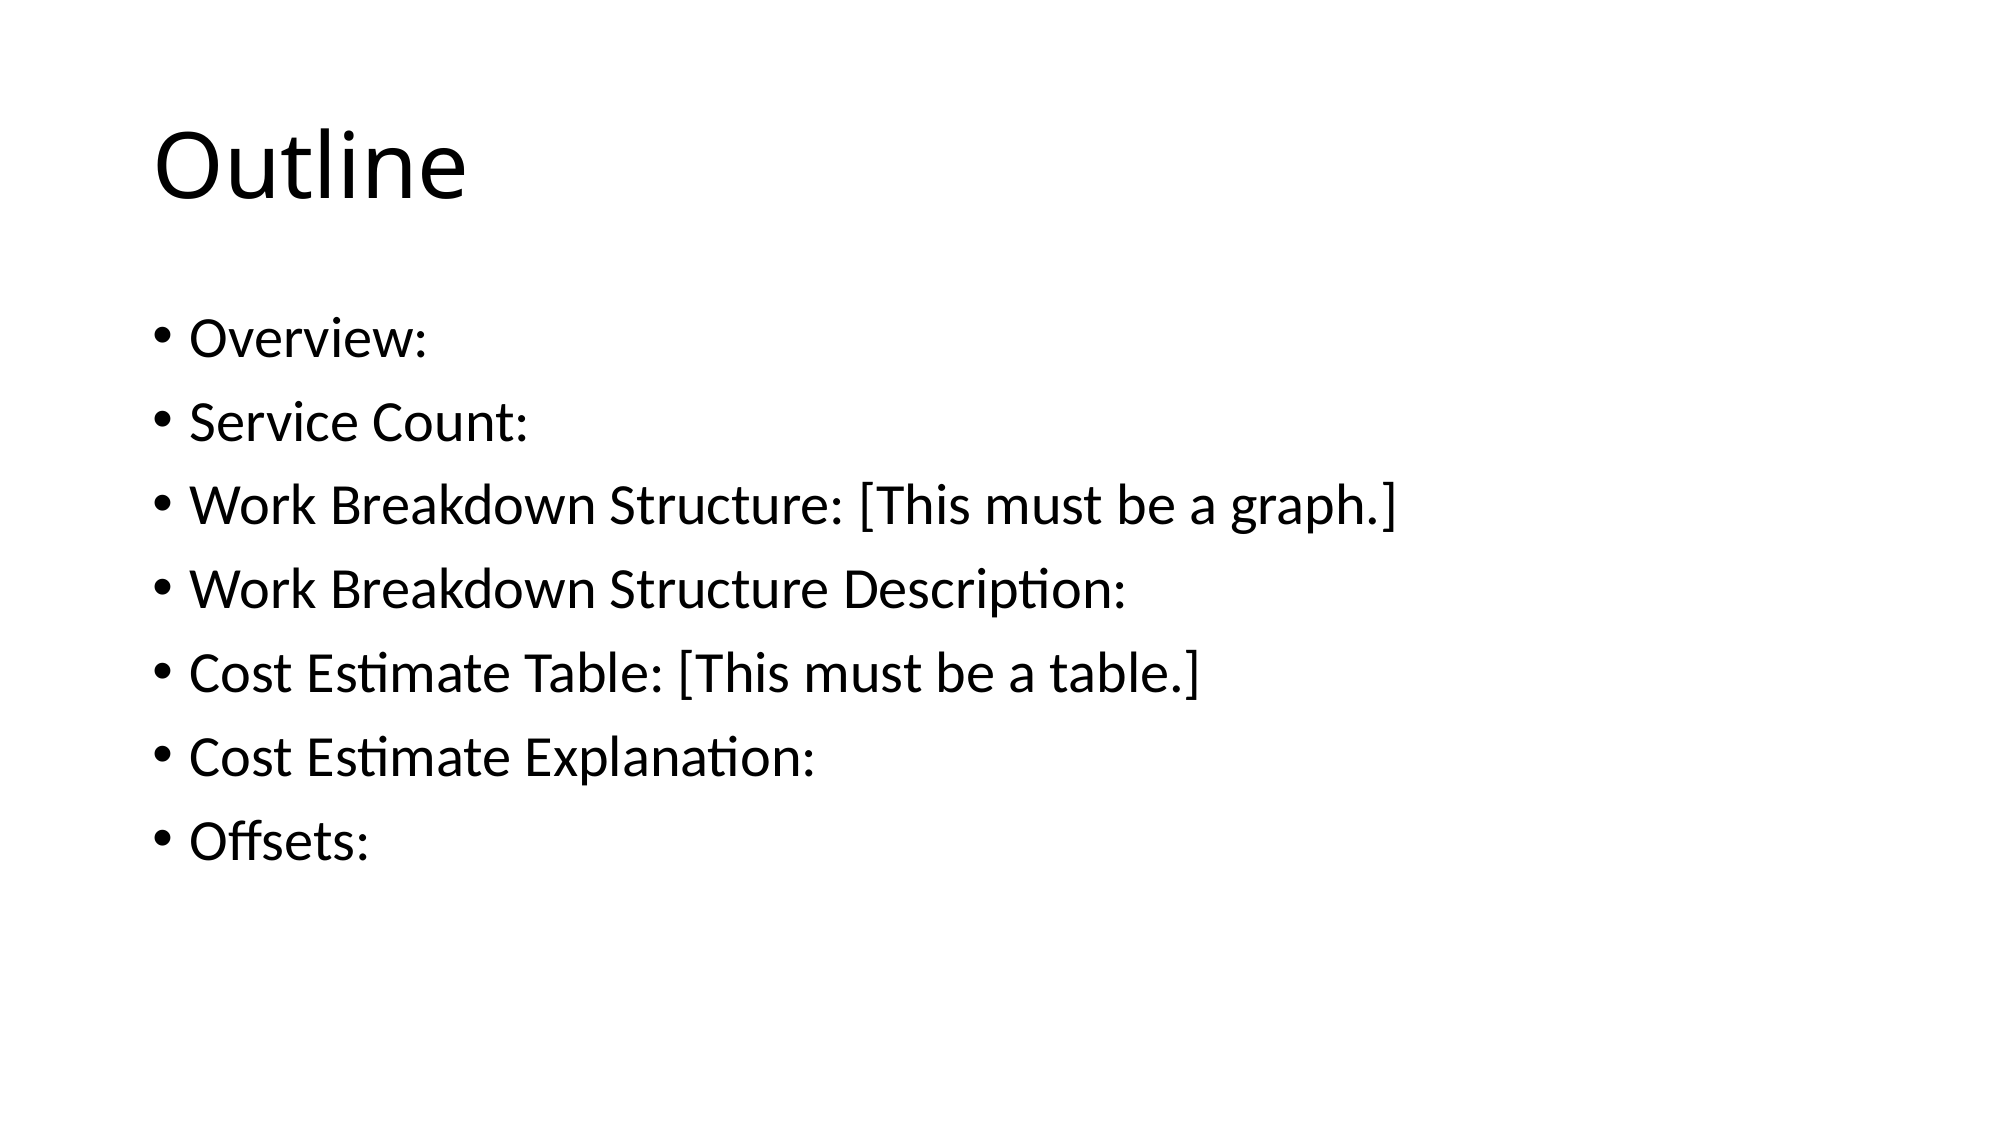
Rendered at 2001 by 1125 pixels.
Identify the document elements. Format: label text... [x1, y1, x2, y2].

title Outline [137, 59, 1863, 278]
list Overview: Service Count: Work Breakdown Structure: [This must be a graph.] Work Breakdown Structure Description: Cost Estimate Table: [This must be a table.] Cost Estimate Explanation: Offsets: [137, 299, 1863, 1014]
